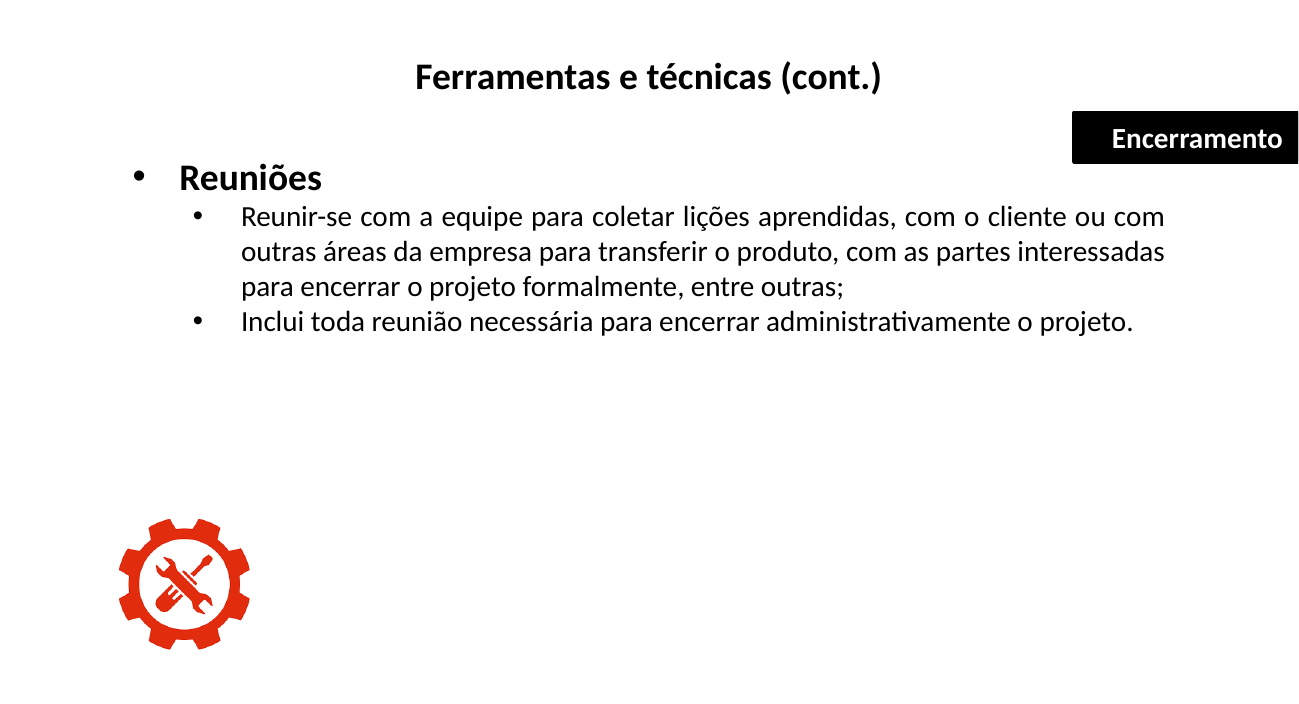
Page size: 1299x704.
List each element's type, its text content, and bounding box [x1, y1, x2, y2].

text_box Ferramentas e técnicas (cont.) [0, 44, 1299, 106]
text_box Reuniões Reunir-se com a equipe para coletar lições aprendidas, com o cliente ou com outras áreas da empresa para transferir o produto, com as partes interessadas para encerrar o projeto formalmente, entre outras; Inclui toda reunião necessária para encerrar administrativamente o projeto. [117, 145, 1181, 348]
picture [117, 517, 251, 651]
text_box Encerramento [1074, 112, 1299, 162]
